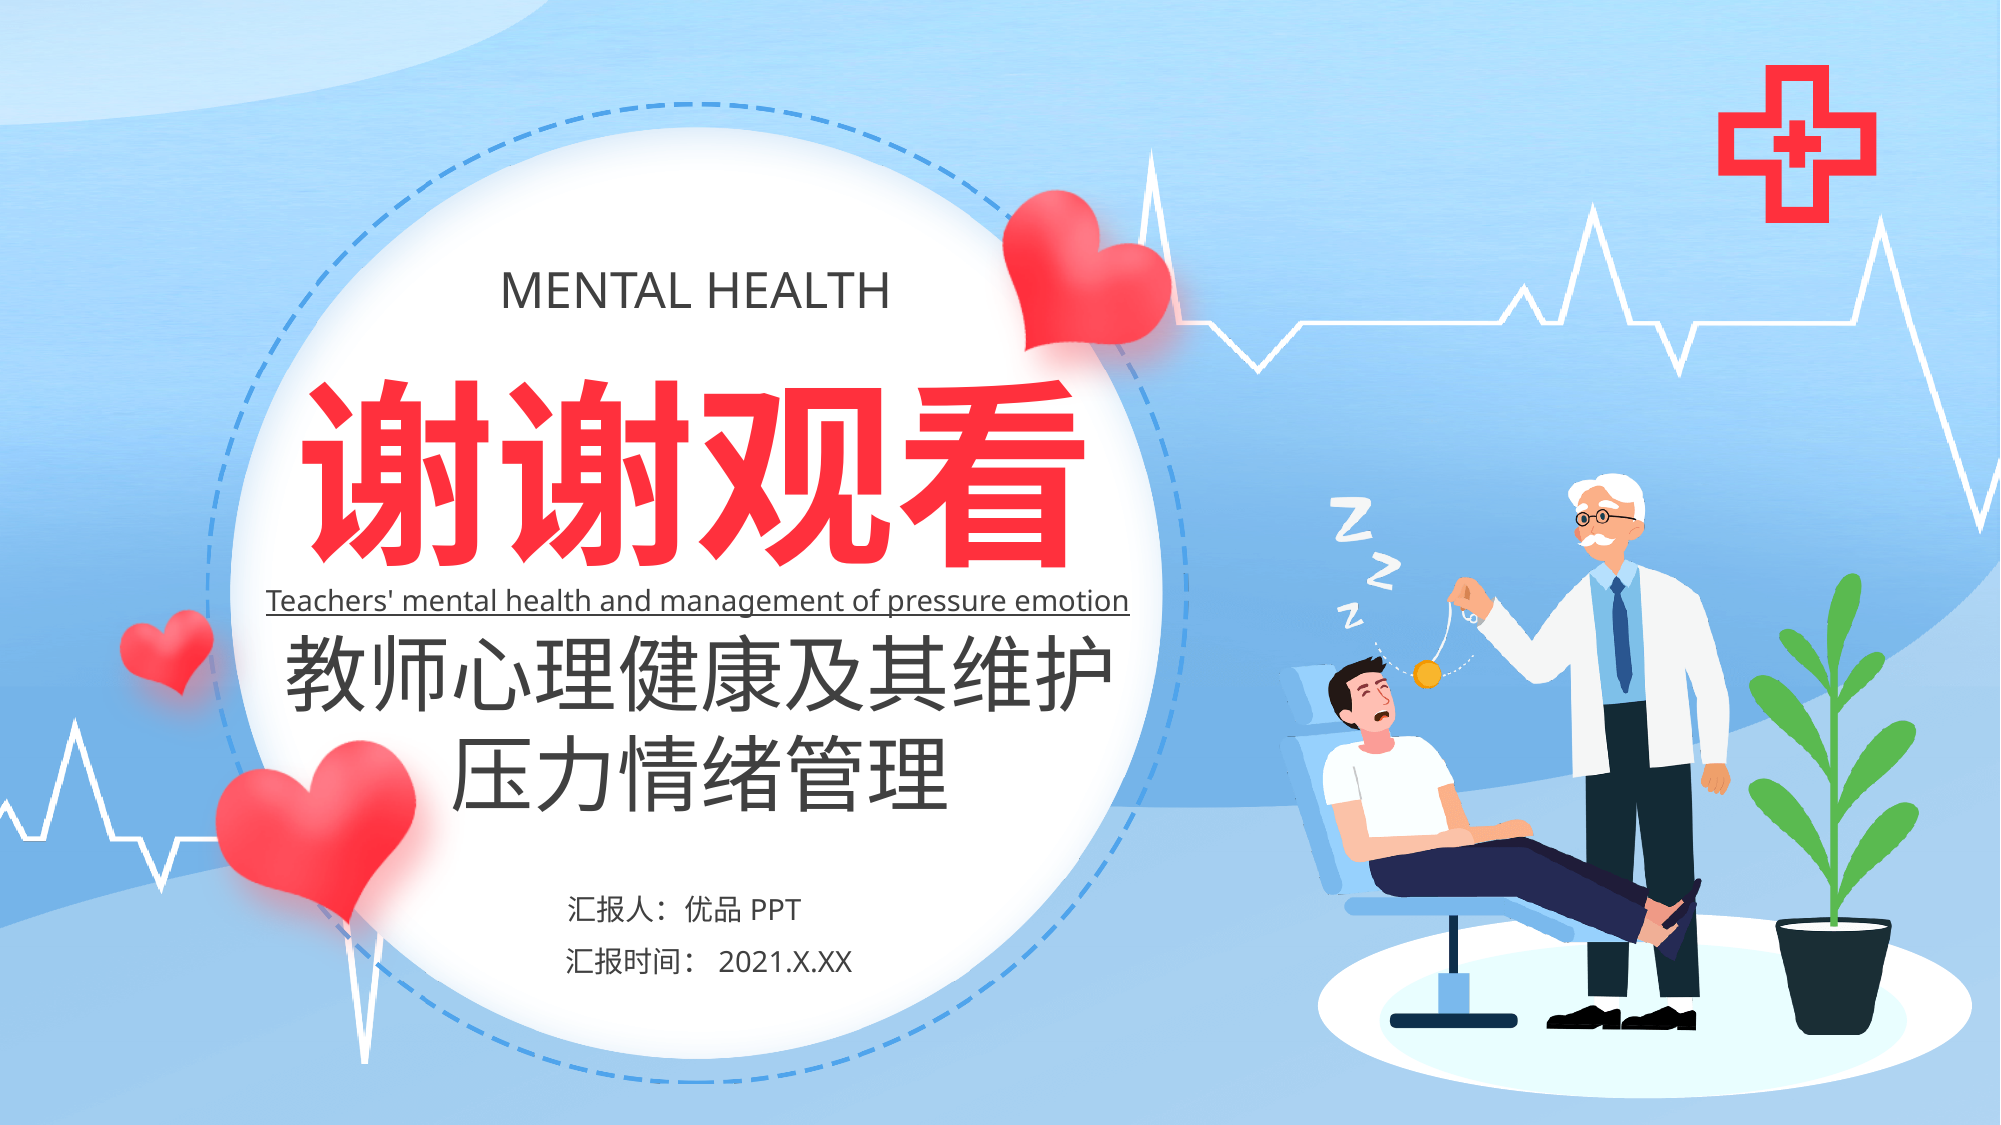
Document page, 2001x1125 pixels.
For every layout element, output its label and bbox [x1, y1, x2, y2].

picture [0, 0, 2001, 1125]
text_box [1035, 429, 2000, 1125]
